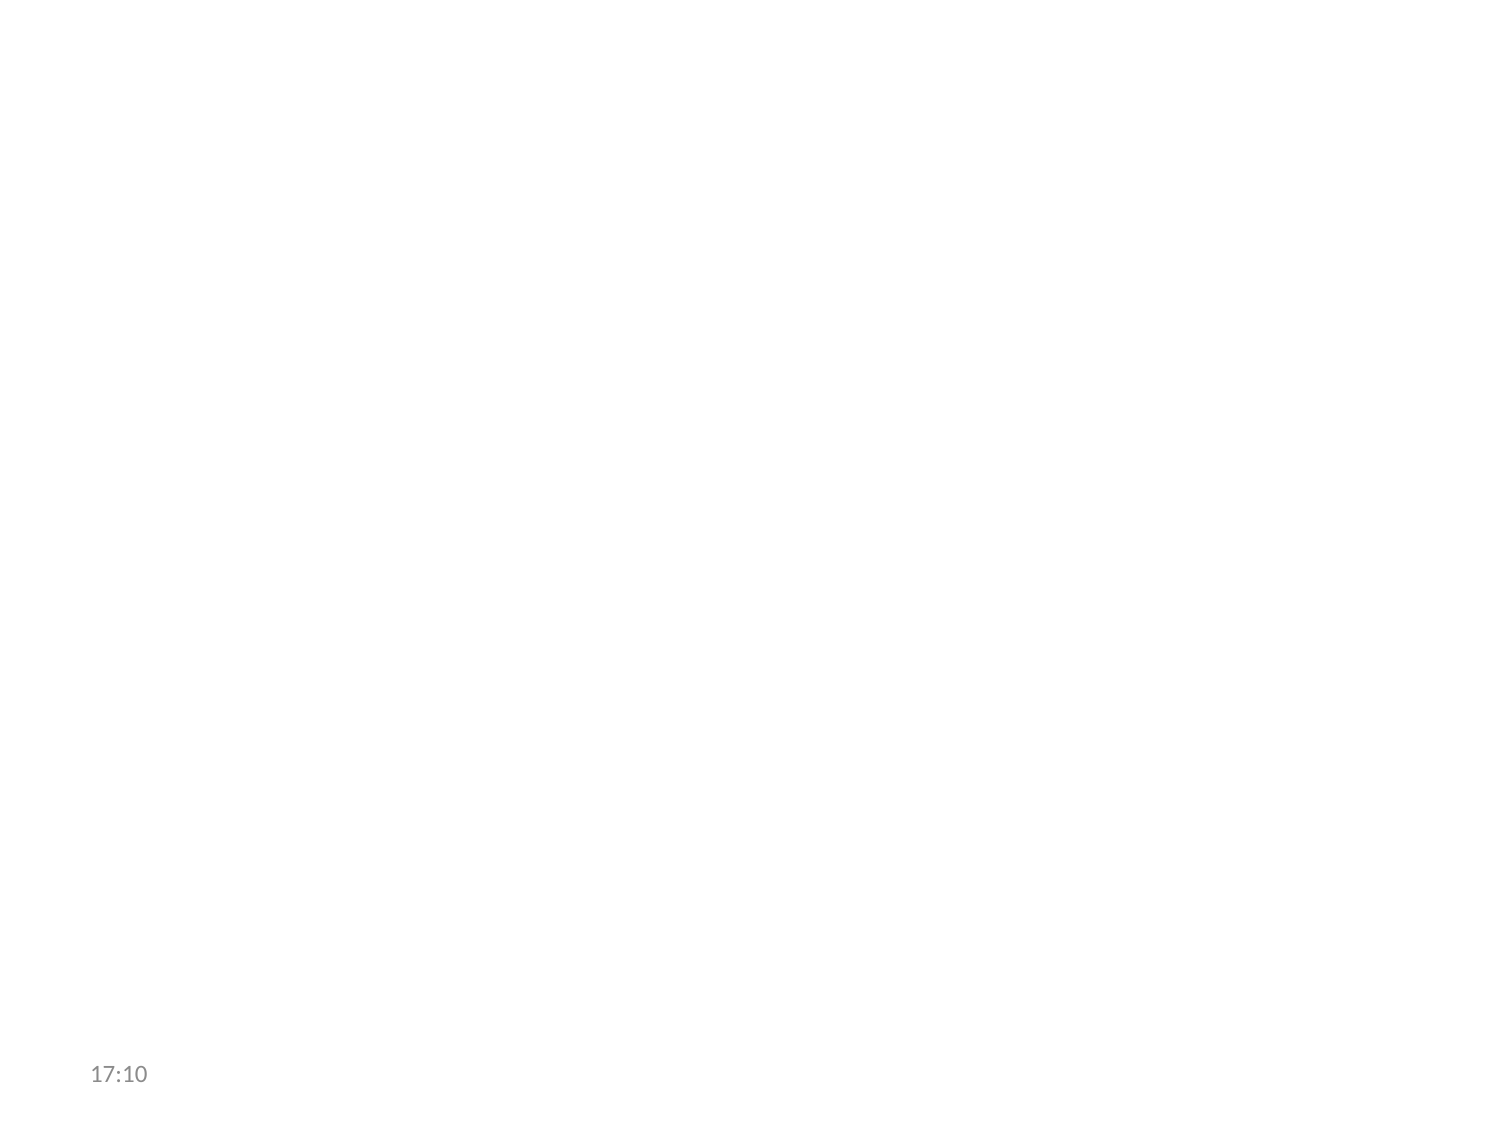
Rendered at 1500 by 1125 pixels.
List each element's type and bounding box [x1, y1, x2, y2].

slide_number [75, 1042, 425, 1103]
